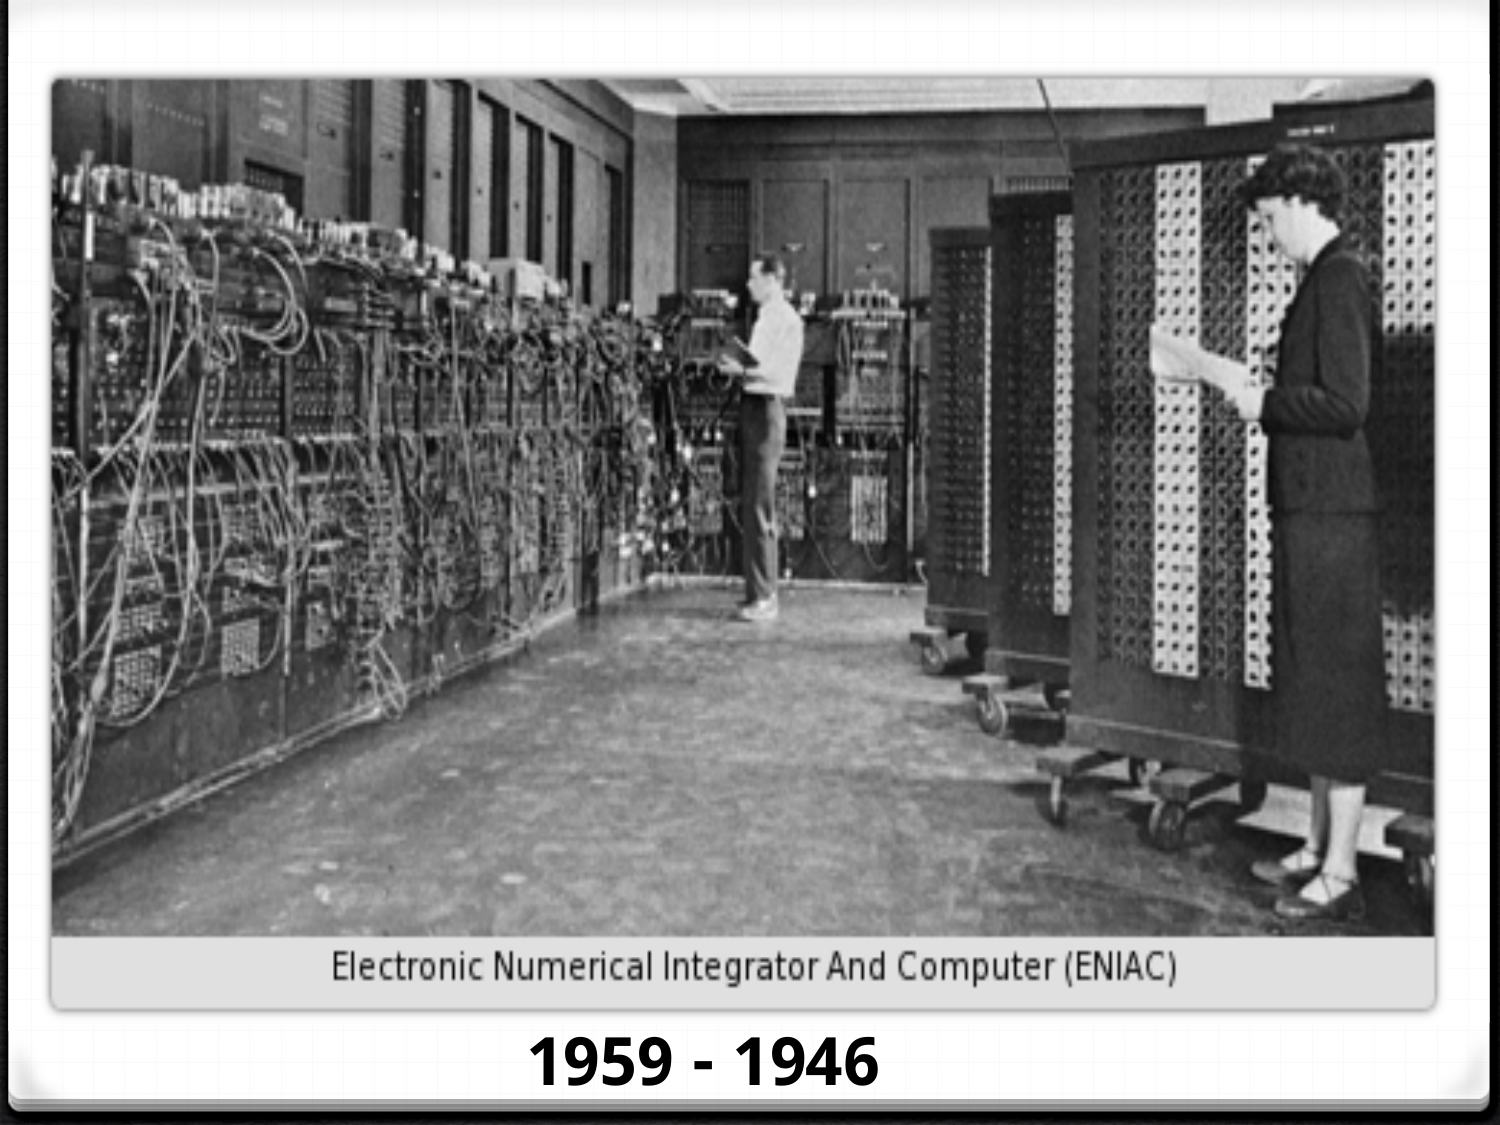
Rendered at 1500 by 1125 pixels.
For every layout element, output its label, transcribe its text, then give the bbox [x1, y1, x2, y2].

text_box 1946 - 1959 [461, 1031, 946, 1106]
picture [0, 0, 1500, 1125]
